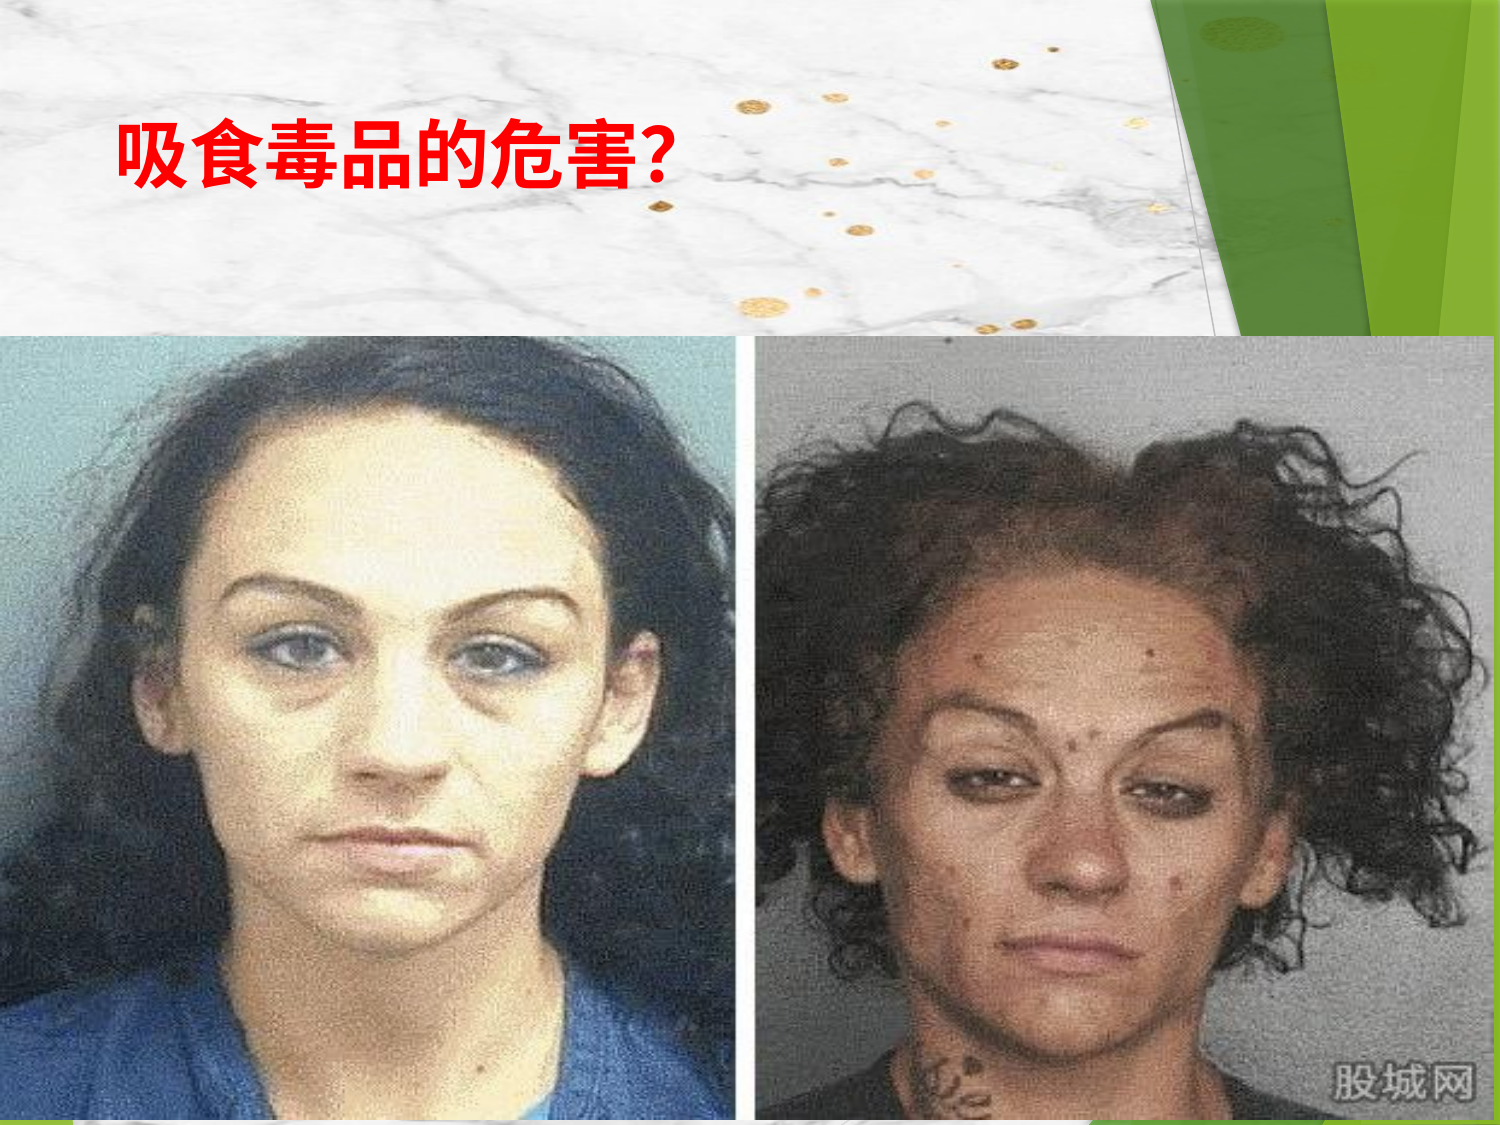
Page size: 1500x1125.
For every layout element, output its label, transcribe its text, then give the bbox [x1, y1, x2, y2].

picture [0, 0, 1495, 1125]
title 吸食毒品的危害？ [99, 99, 1142, 317]
